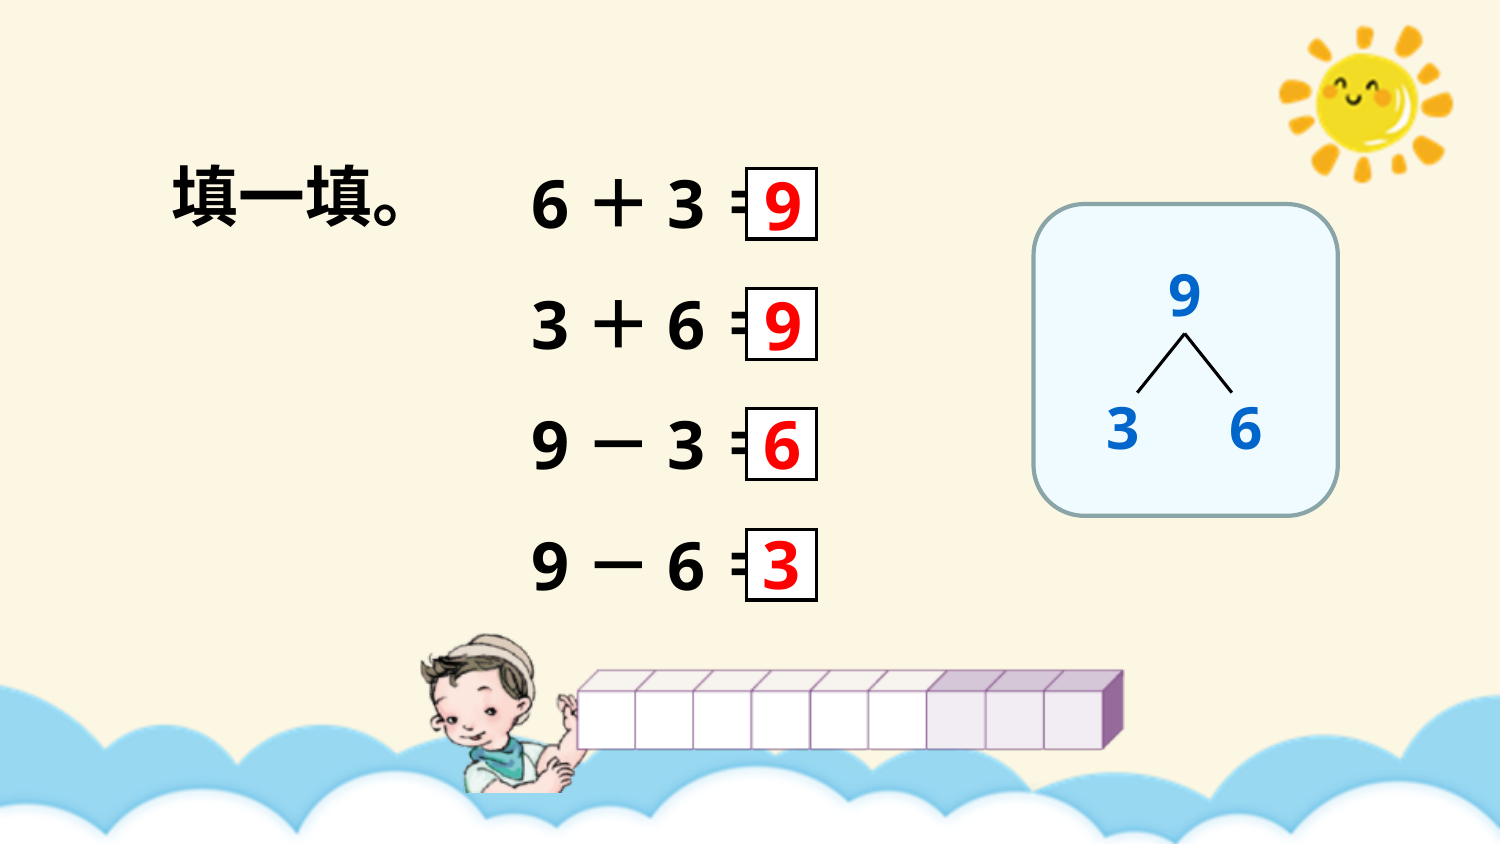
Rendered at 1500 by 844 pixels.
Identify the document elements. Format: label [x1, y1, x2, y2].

text_box [516, 395, 925, 492]
text_box [516, 154, 925, 252]
picture [0, 0, 1500, 844]
text_box [516, 274, 925, 372]
text_box [1033, 203, 1338, 516]
text_box [516, 515, 925, 612]
